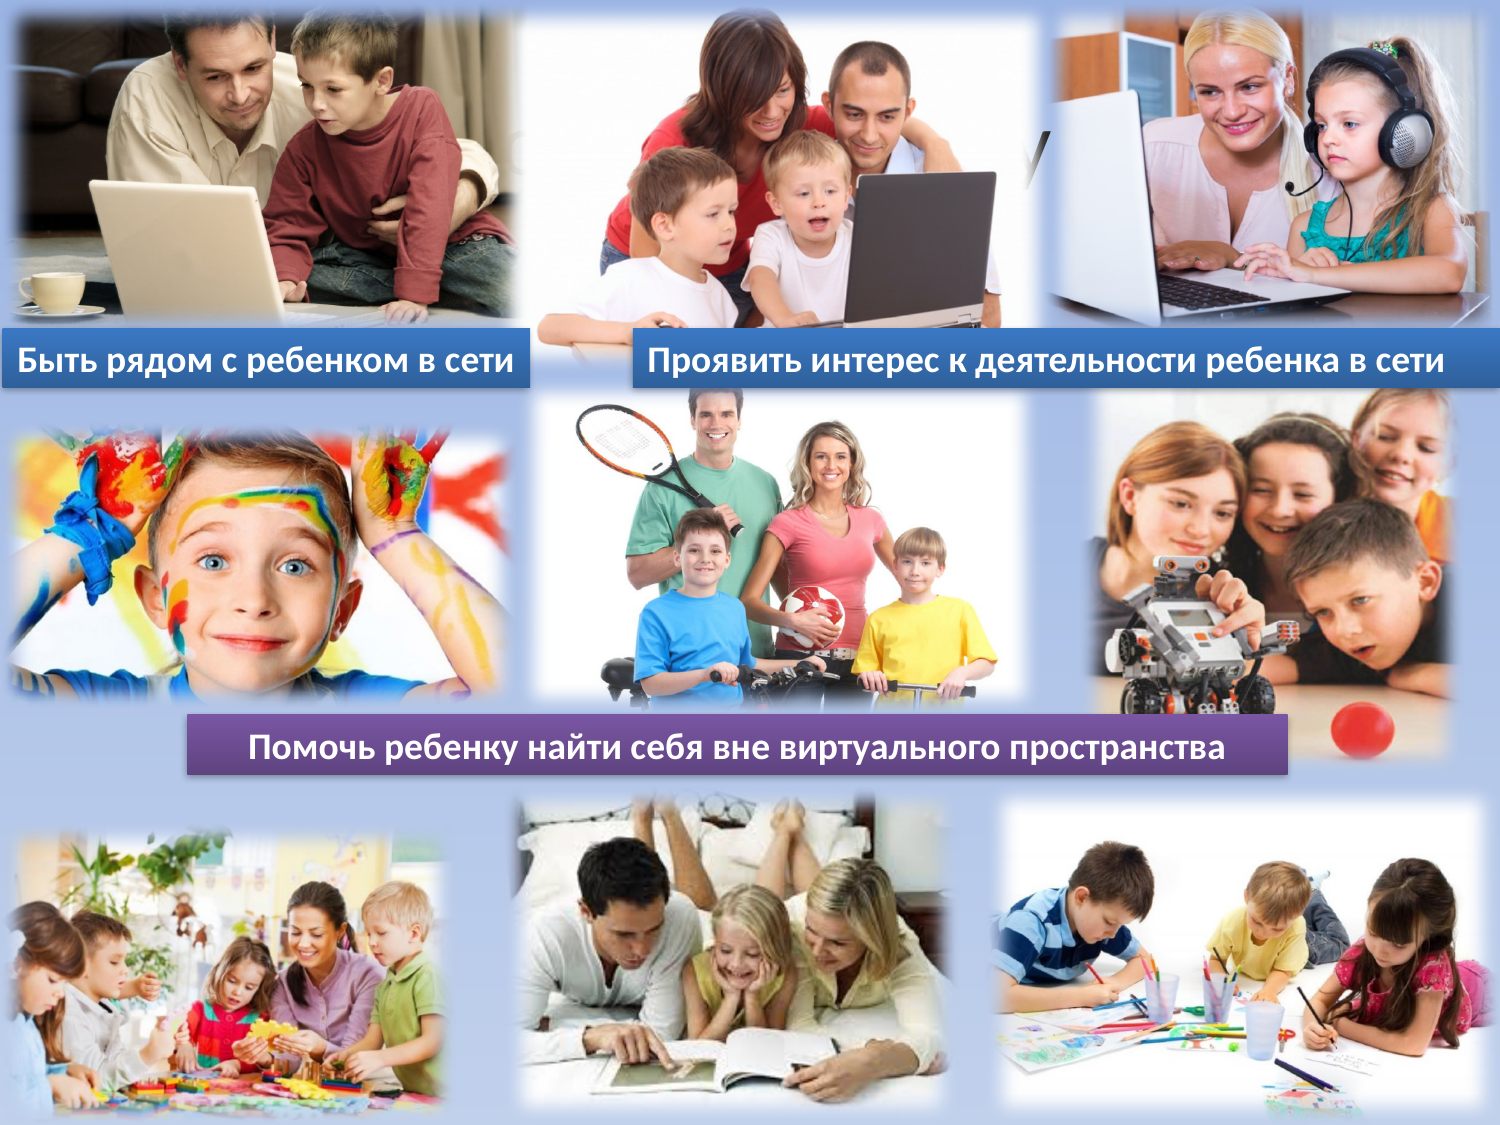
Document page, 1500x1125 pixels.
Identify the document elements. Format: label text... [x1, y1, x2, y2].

picture [0, 820, 457, 1125]
picture [984, 781, 1500, 1125]
picture [0, 0, 491, 337]
picture [1077, 363, 1465, 775]
picture [0, 374, 1044, 717]
text_box Быть рядом с ребенком в сети [2, 346, 510, 388]
text_box Проявить интерес к деятельности ребенка в сети [1048, 343, 1500, 388]
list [491, 0, 1056, 376]
text_box Помочь ребенку найти себя вне виртуального пространства [187, 714, 1072, 775]
picture [503, 784, 960, 1125]
picture [1042, 0, 1500, 336]
